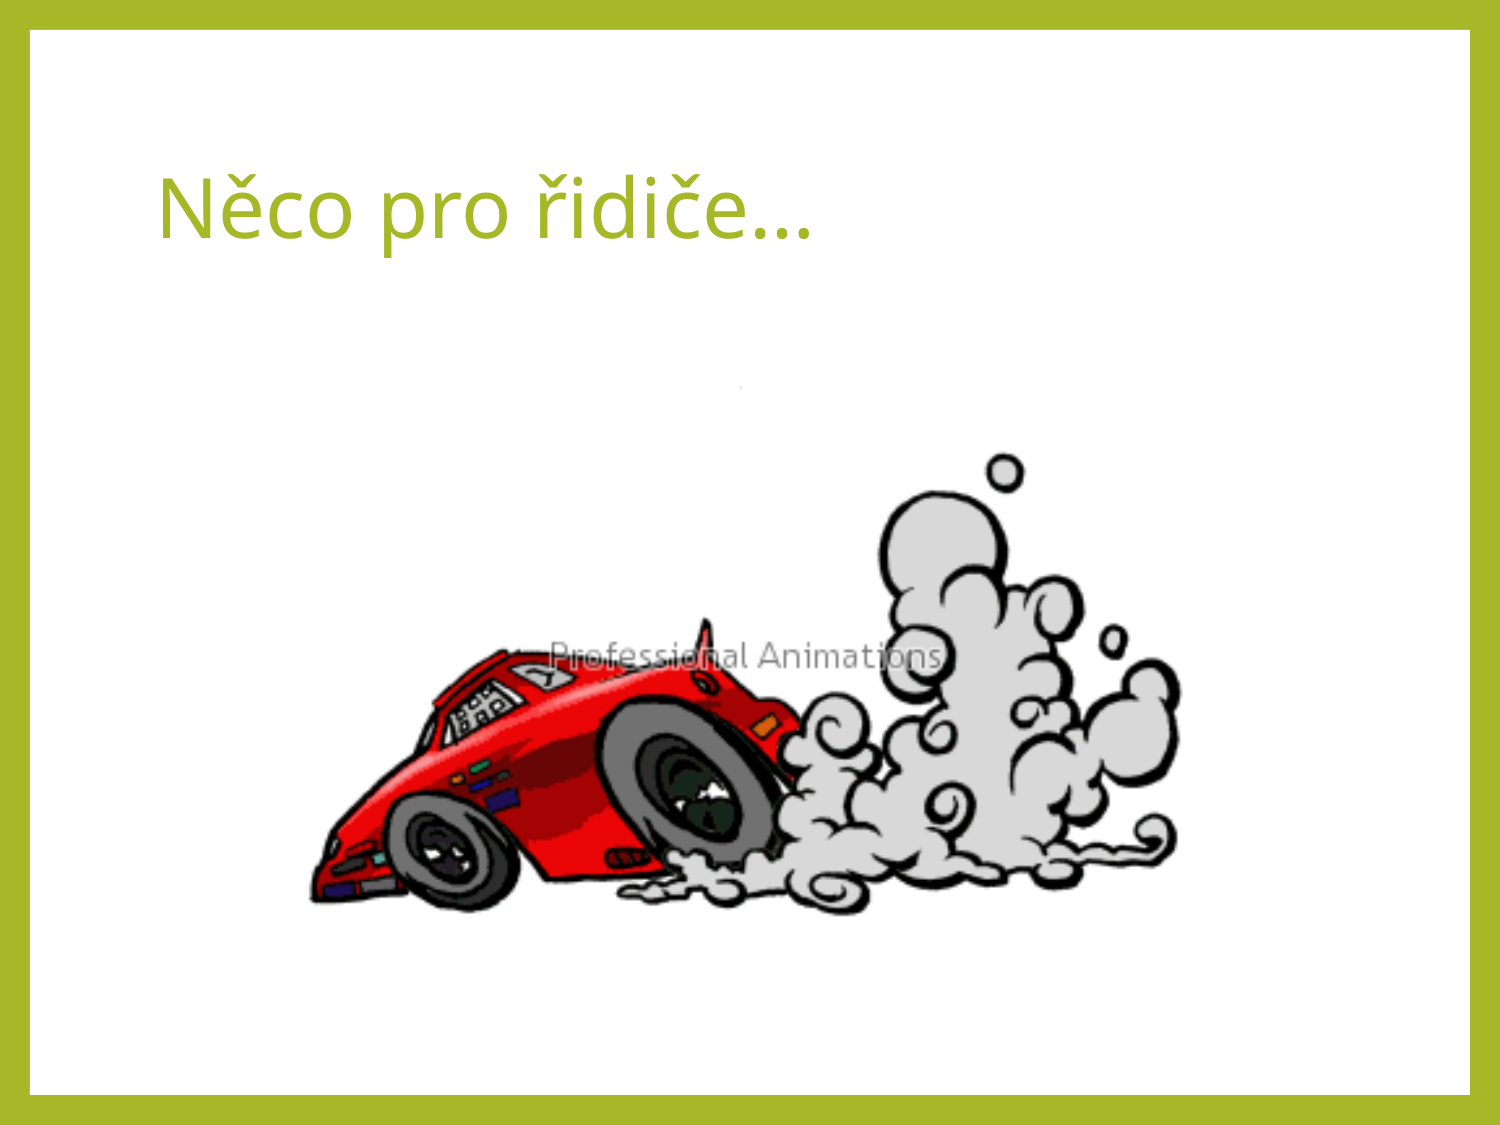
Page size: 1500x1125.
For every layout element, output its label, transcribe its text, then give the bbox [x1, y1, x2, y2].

picture [292, 361, 1204, 953]
title Něco pro řidiče… [140, 99, 1356, 323]
